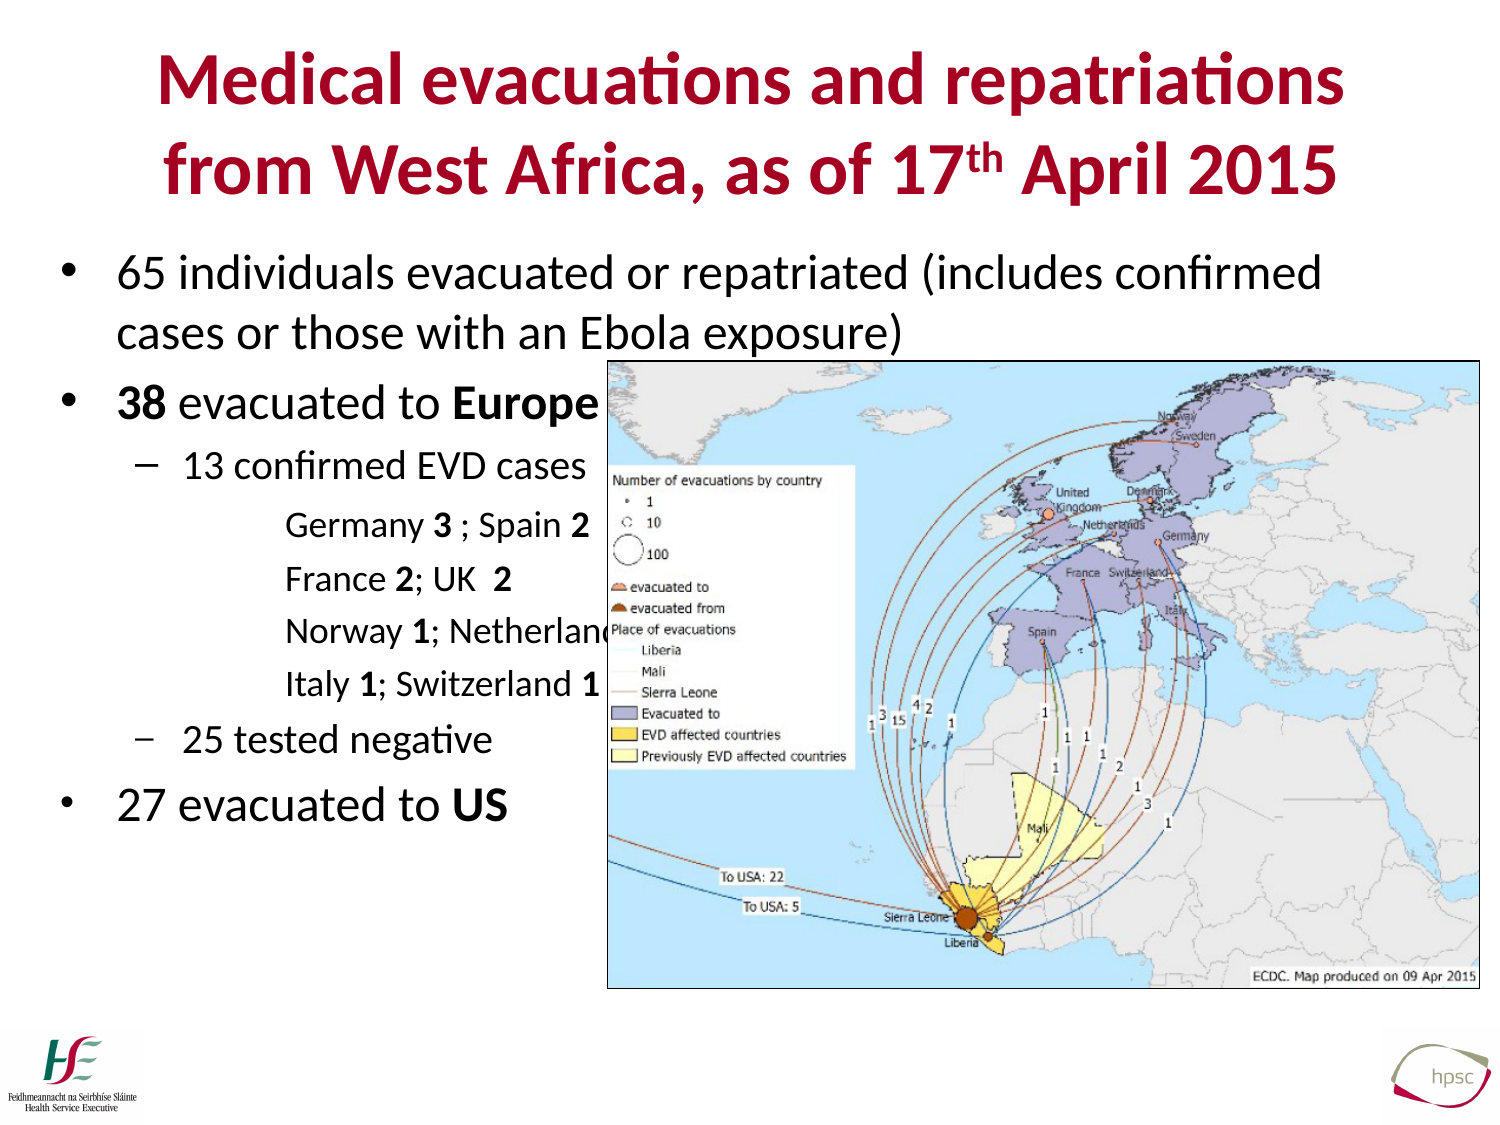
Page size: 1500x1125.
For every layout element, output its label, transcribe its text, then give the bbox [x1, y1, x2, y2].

list 65 individuals evacuated or repatriated (includes confirmed cases or those with an Ebola exposure) 38 evacuated to Europe 13 confirmed EVD cases Germany 3 ; Spain 2 France 2; UK 2 Norway 1; Netherlands 1 Italy 1; Switzerland 1 25 tested negative 27 evacuated to US [44, 231, 1453, 1095]
picture [1381, 1027, 1500, 1125]
picture [608, 361, 1480, 988]
picture [0, 1029, 142, 1125]
title Medical evacuations and repatriations from West Africa, as of 17th April 2015 [76, 54, 1427, 185]
